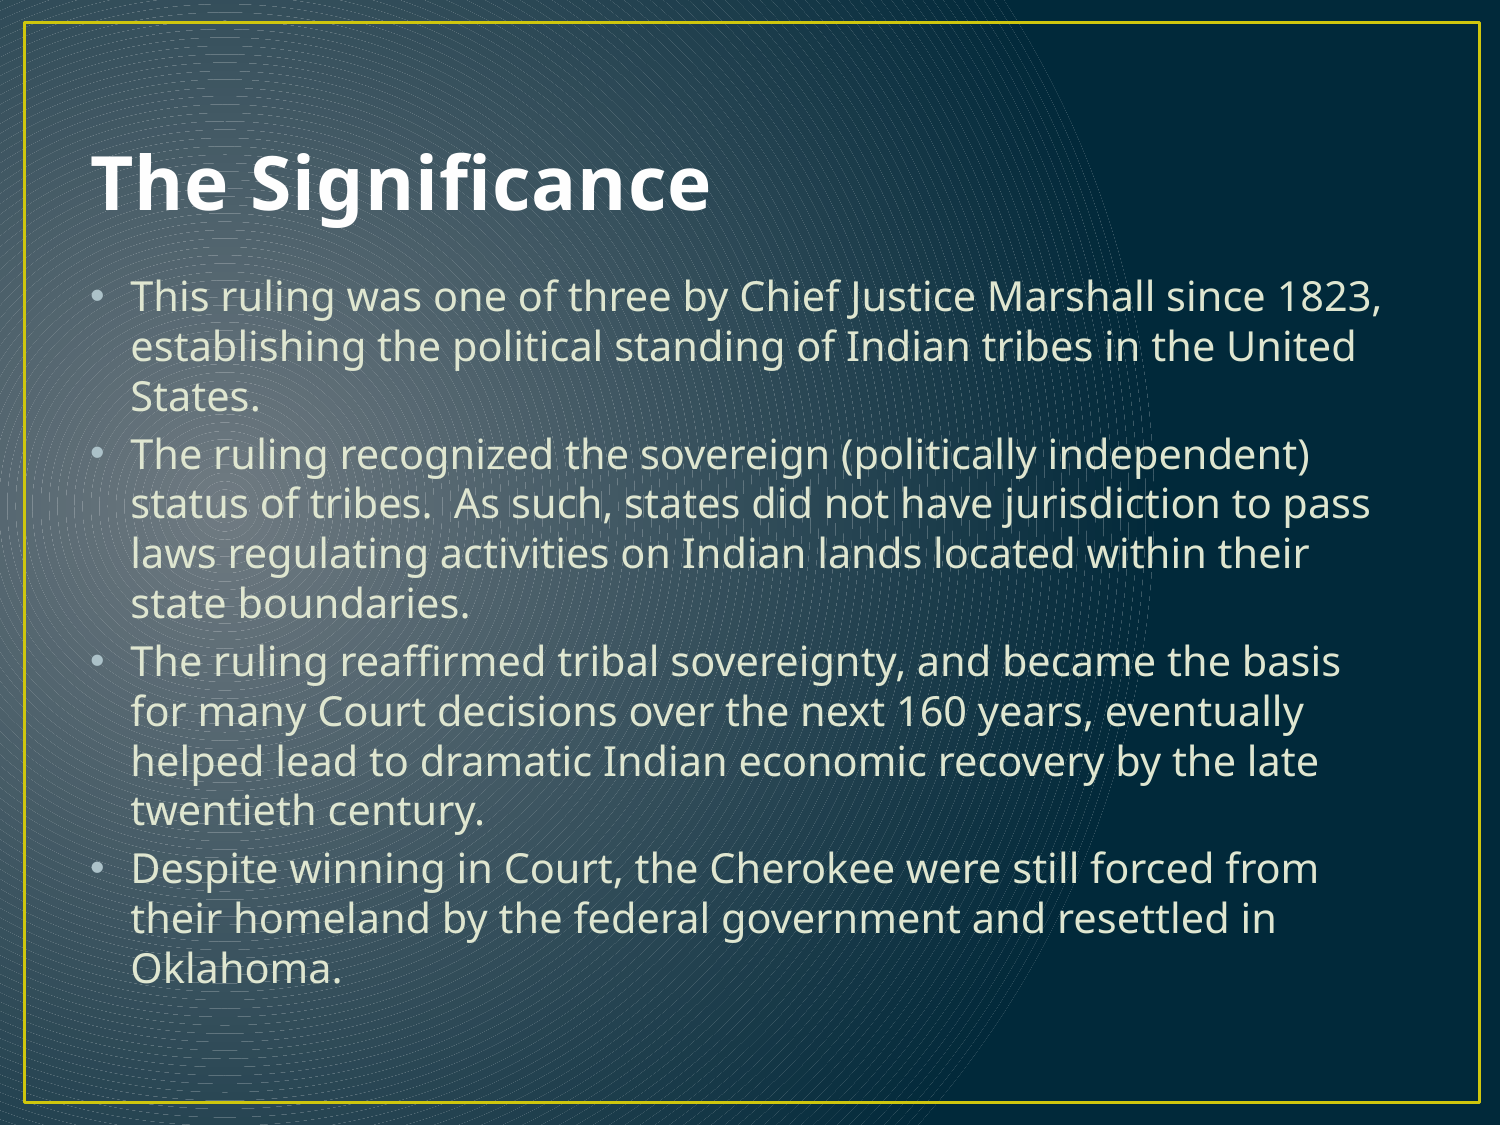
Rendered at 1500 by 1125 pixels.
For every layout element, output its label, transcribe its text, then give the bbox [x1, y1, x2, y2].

title The Significance [75, 45, 1425, 233]
list This ruling was one of three by Chief Justice Marshall since 1823, establishing the political standing of Indian tribes in the United States. The ruling recognized the sovereign (politically independent) status of tribes. As such, states did not have jurisdiction to pass laws regulating activities on Indian lands located within their state boundaries. The ruling reaffirmed tribal sovereignty, and became the basis for many Court decisions over the next 160 years, eventually helped lead to dramatic Indian economic recovery by the late twentieth century. Despite winning in Court, the Cherokee were still forced from their homeland by the federal government and resettled in Oklahoma. [75, 262, 1425, 1005]
